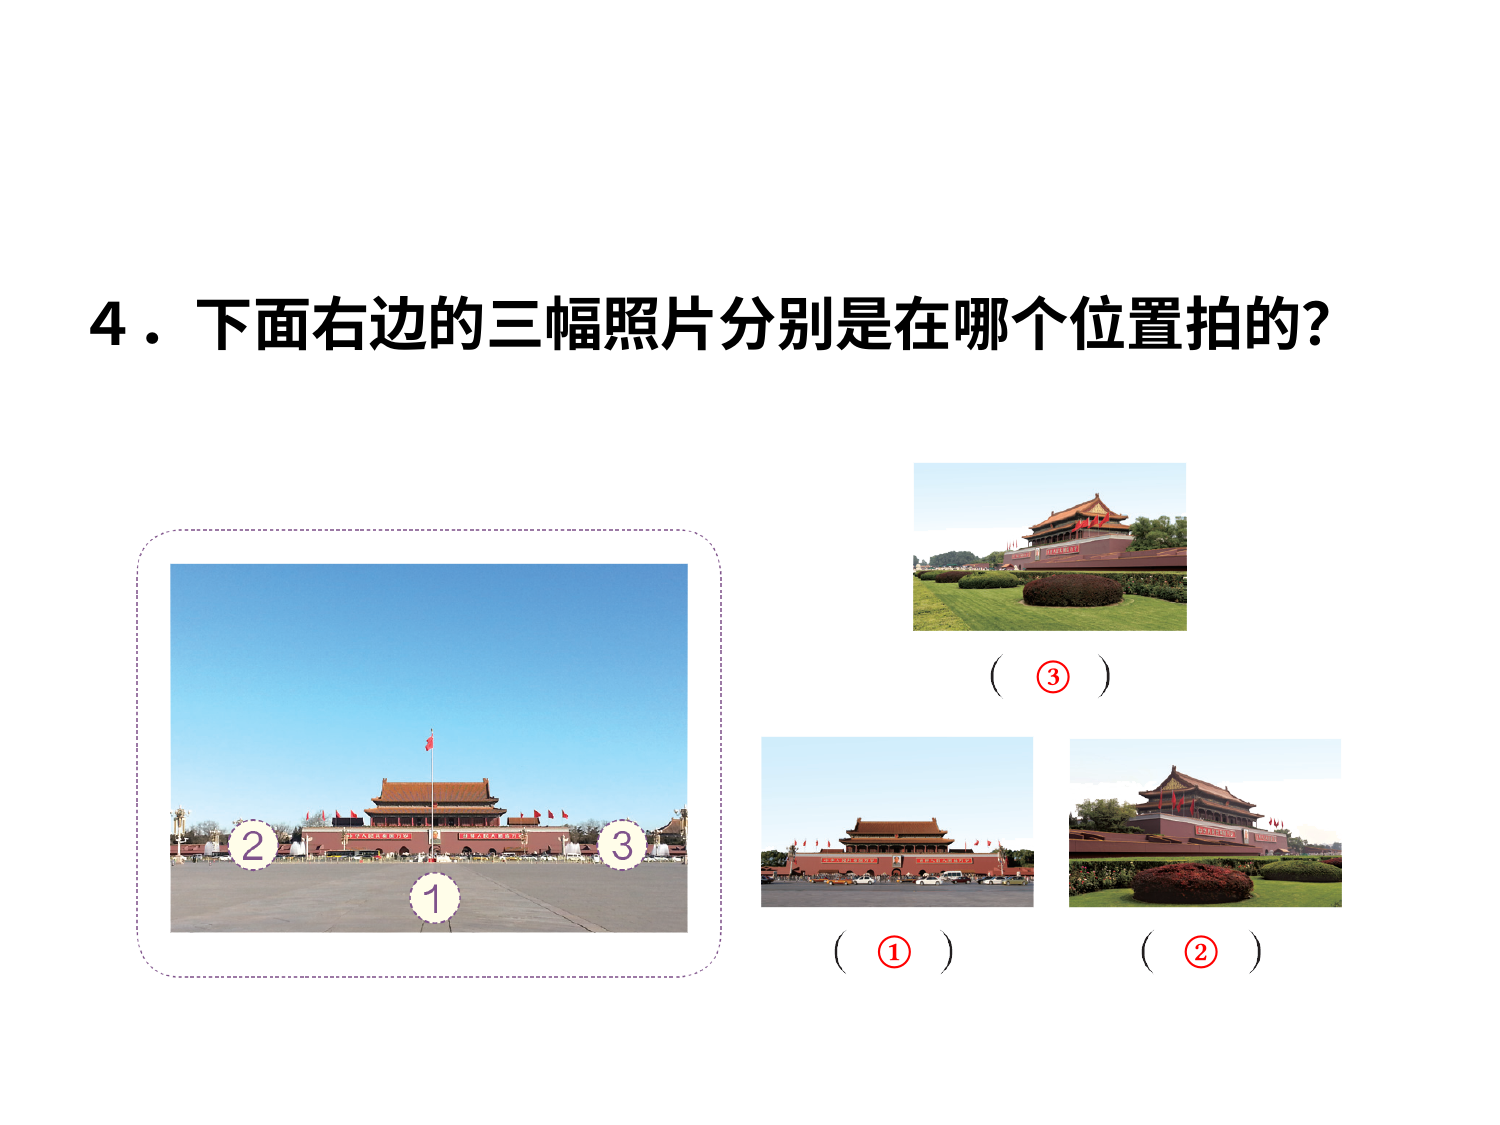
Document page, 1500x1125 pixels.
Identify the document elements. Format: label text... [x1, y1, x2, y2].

text_box ４．下面右边的三幅照片分别是在哪个位置拍的？ [63, 265, 1500, 365]
picture [123, 430, 1374, 994]
